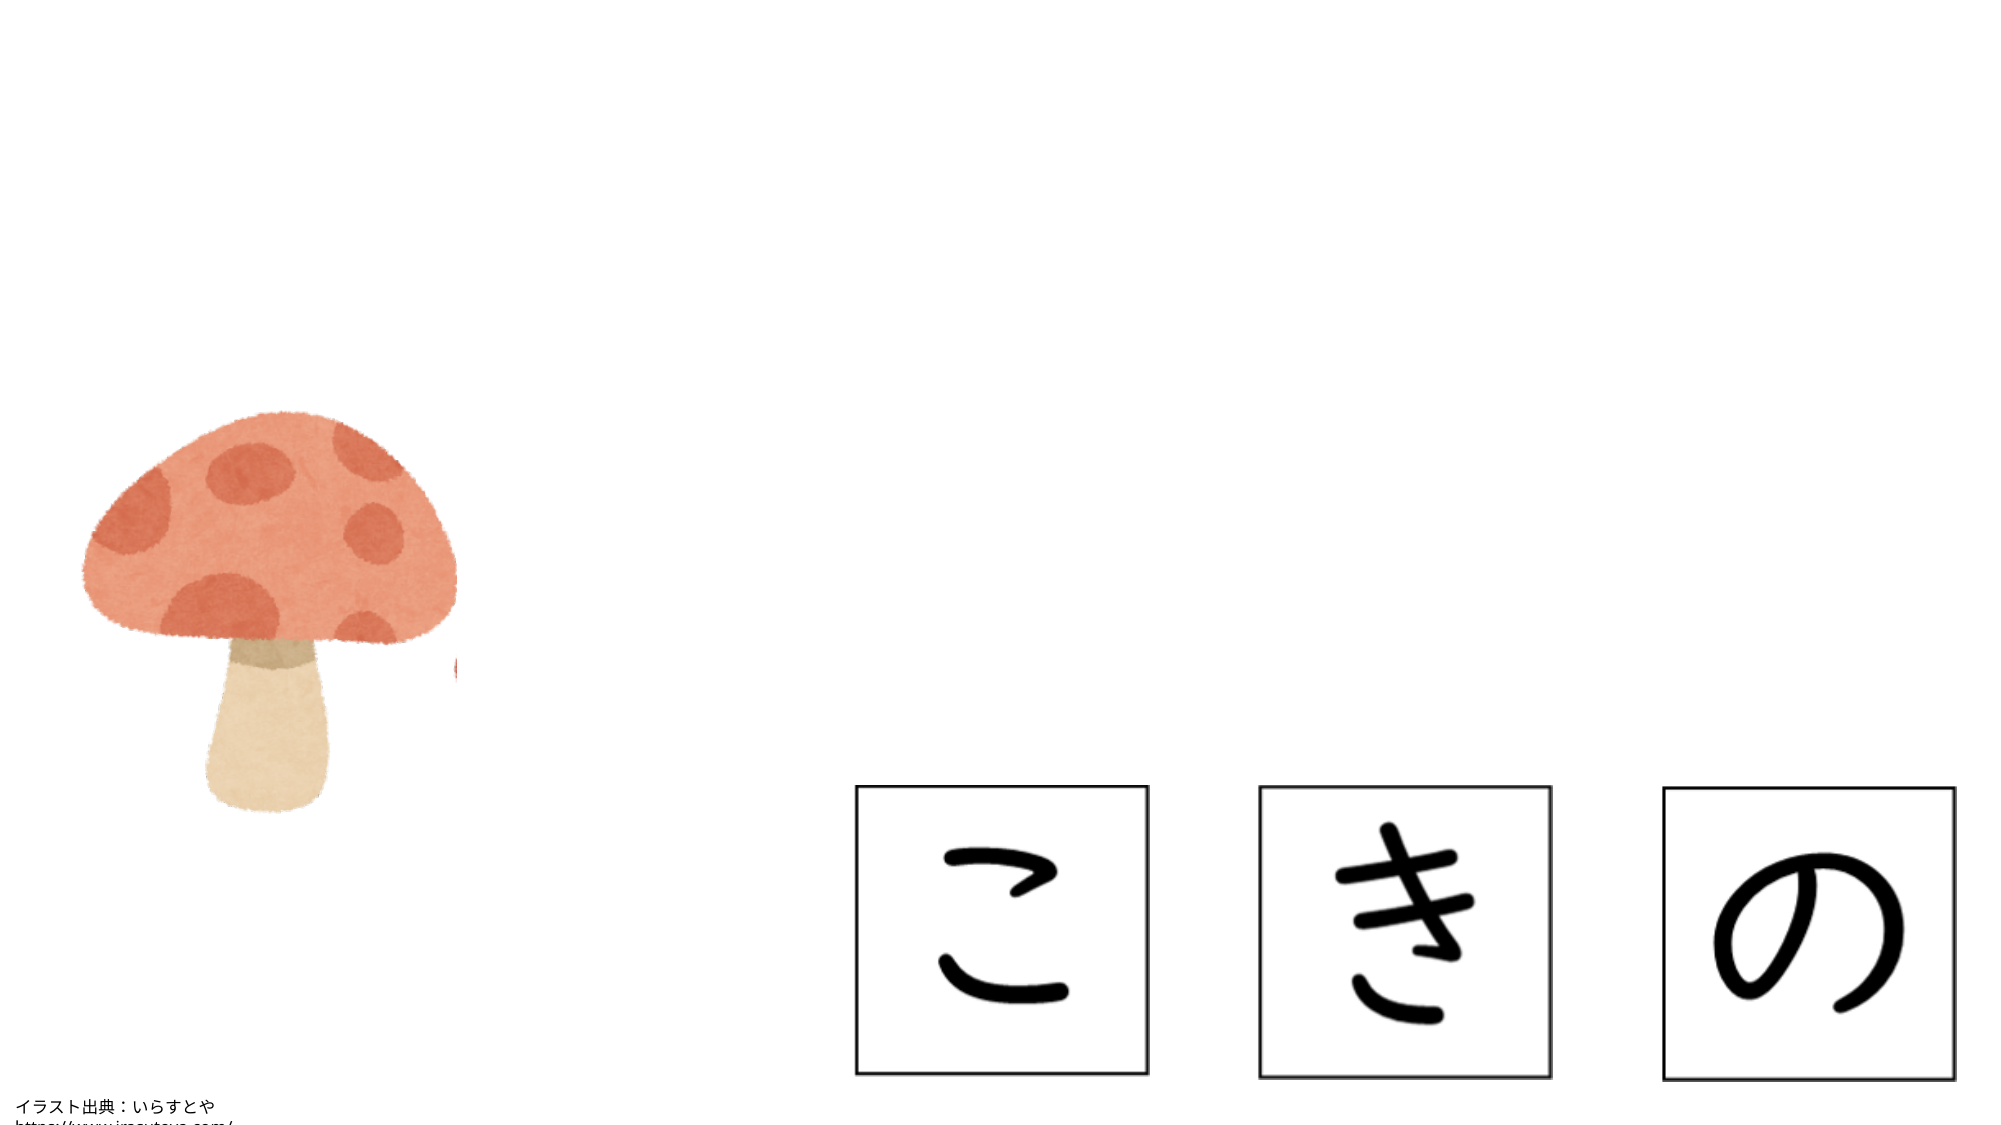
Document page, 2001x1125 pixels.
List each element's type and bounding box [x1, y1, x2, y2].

picture [1661, 785, 1957, 1082]
picture [853, 785, 1150, 1077]
picture [1257, 785, 1553, 1080]
picture [61, 354, 457, 834]
